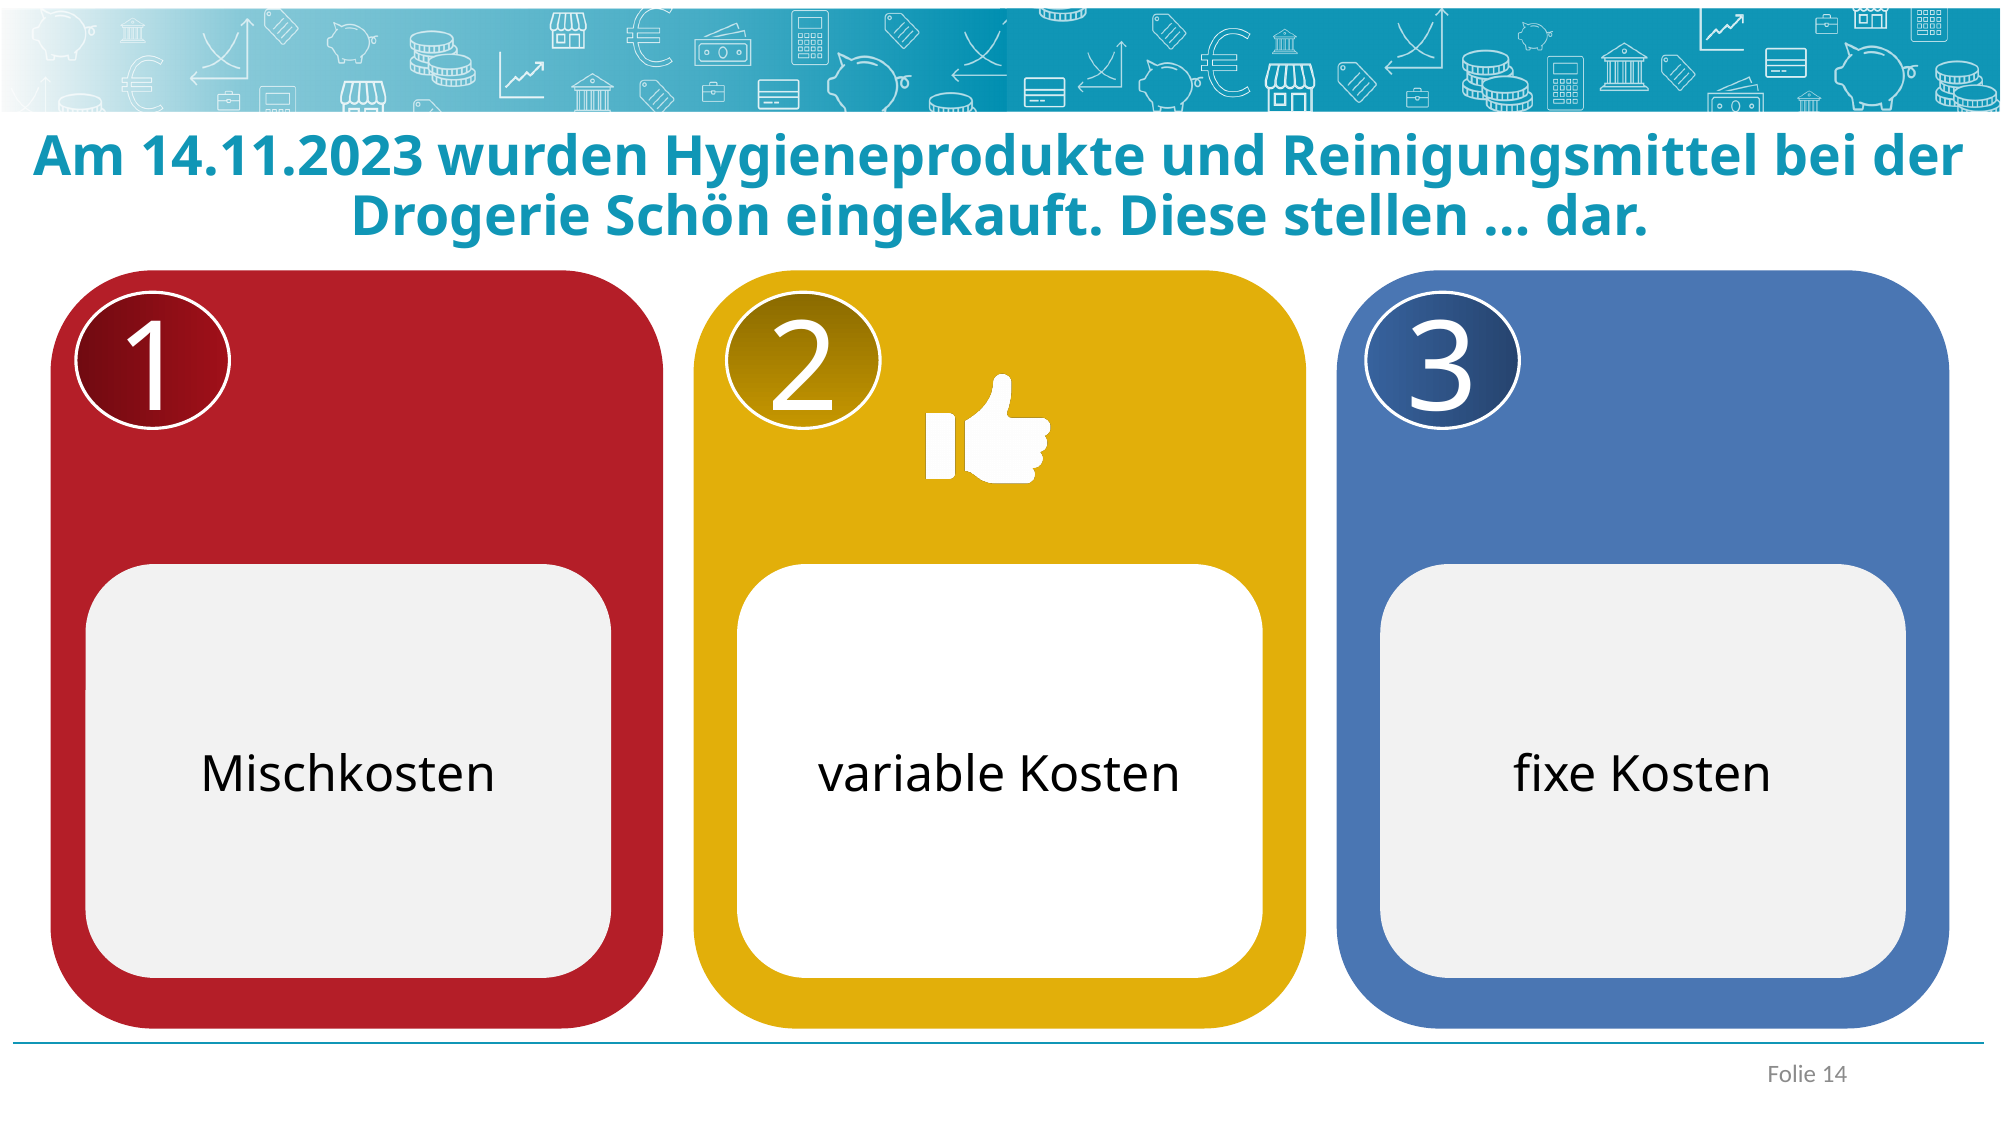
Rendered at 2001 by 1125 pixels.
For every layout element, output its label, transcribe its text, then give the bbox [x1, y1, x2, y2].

slide_number Folie 14 [1412, 1042, 1863, 1103]
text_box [1336, 270, 1950, 1029]
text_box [50, 270, 664, 1029]
picture [970, 99, 974, 109]
picture [1006, 8, 2001, 112]
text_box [693, 270, 1307, 1029]
picture [912, 353, 1063, 504]
title Am 14.11.2023 wurden Hygieneprodukte und Reinigungsmittel bei der Drogerie Schön eingekauft. Diese stellen … dar. [0, 119, 2000, 257]
picture [1, 8, 964, 112]
